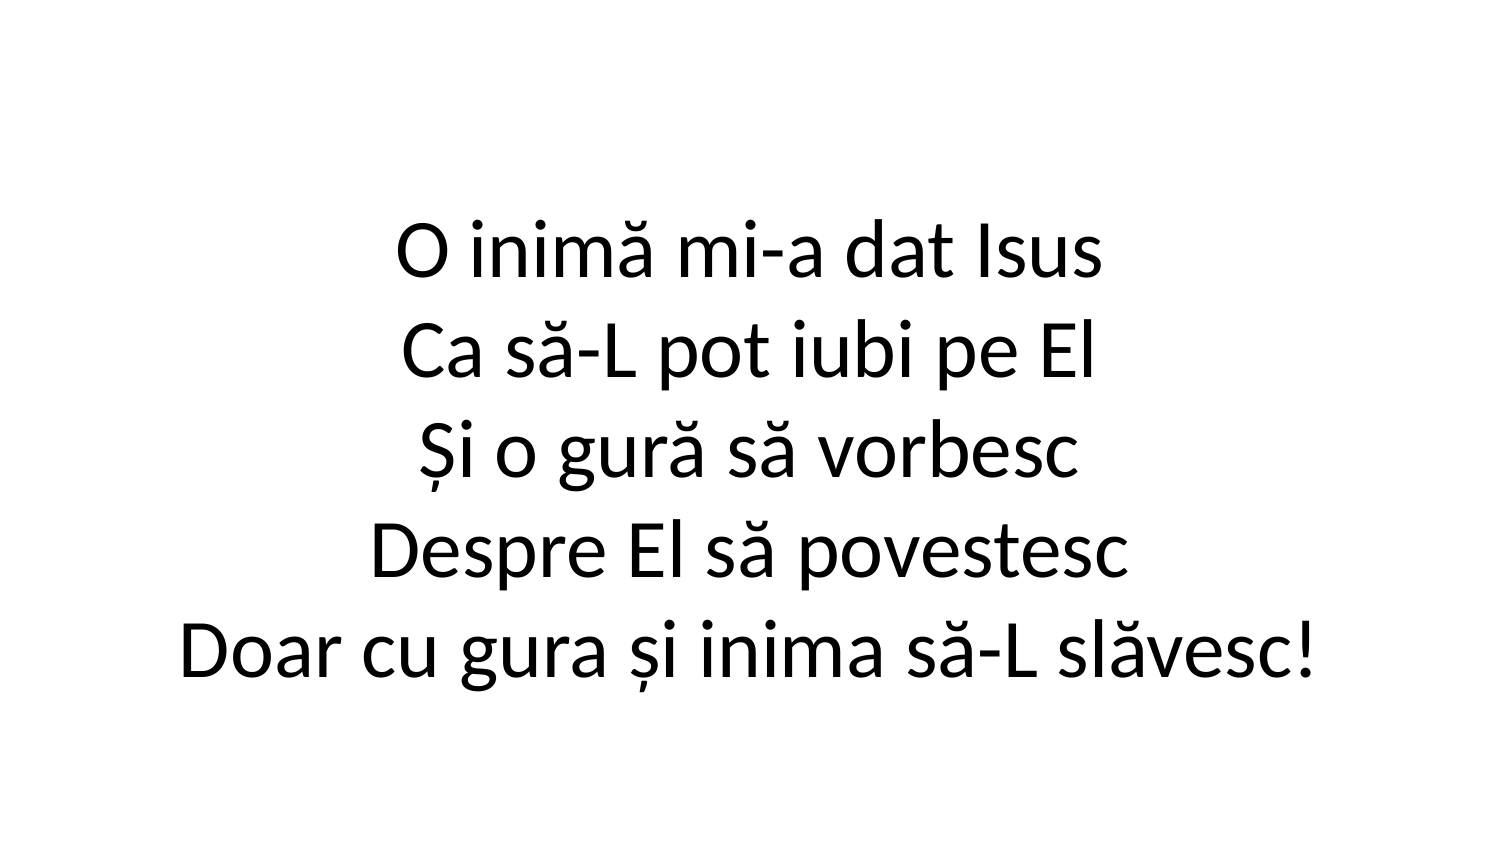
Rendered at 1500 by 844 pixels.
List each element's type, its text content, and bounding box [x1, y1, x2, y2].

text_box O inimă mi-a dat Isus Ca să-L pot iubi pe El Și o gură să vorbesc Despre El să povestesc Doar cu gura și inima să-L slăvesc! [164, 142, 1336, 702]
